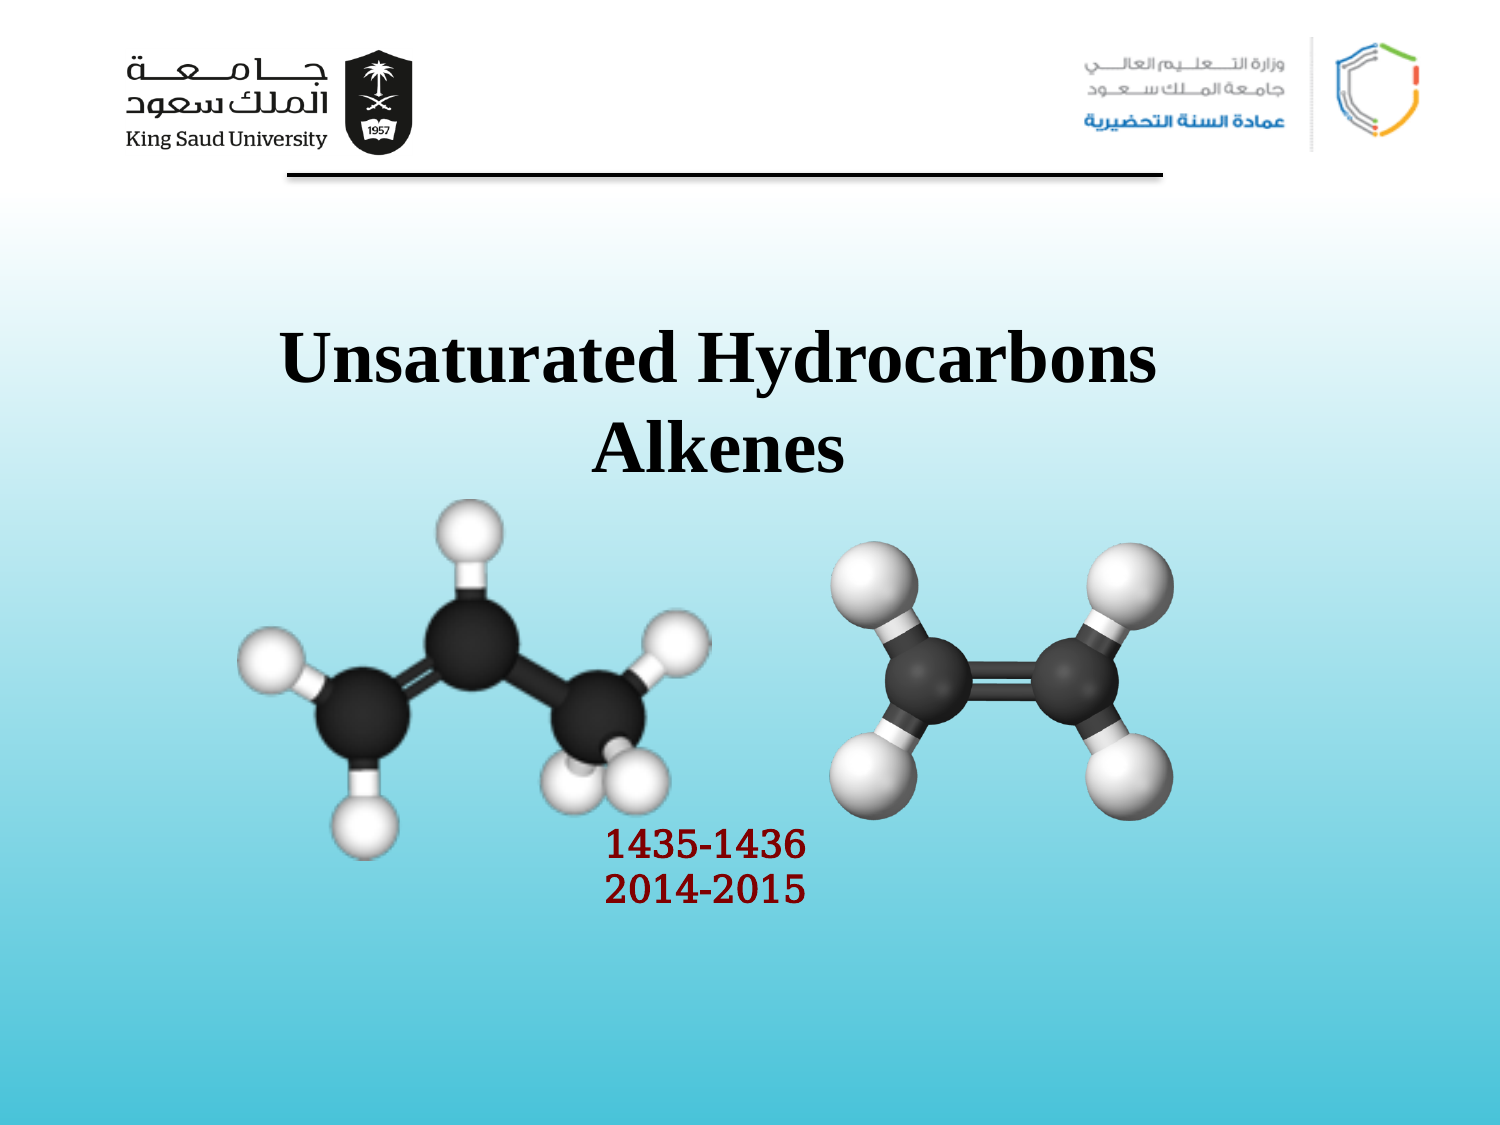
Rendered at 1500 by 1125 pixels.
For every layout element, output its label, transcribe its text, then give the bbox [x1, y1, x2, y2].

picture [124, 48, 413, 157]
text_box 1435-1436 2014-2015 [589, 812, 822, 918]
picture [237, 499, 712, 861]
text_box Unsaturated Hydrocarbons Alkenes [174, 299, 1263, 650]
picture [1024, 37, 1422, 152]
picture [812, 524, 1191, 838]
